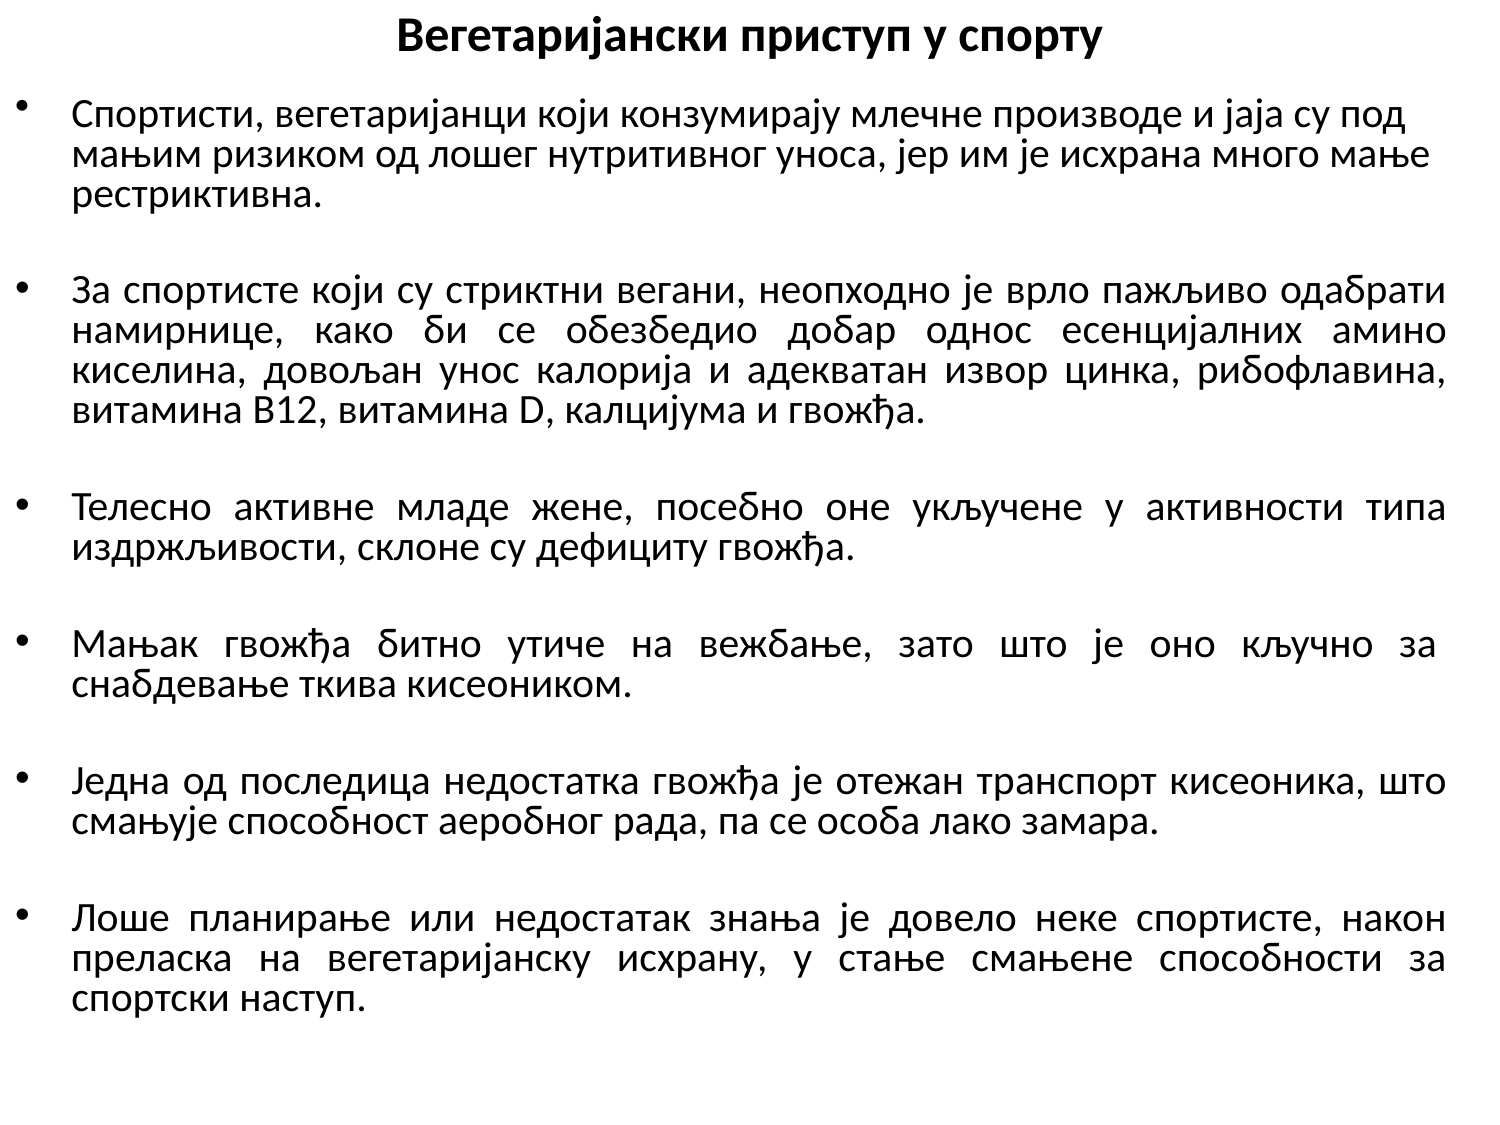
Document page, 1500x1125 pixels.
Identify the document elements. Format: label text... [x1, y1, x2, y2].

title Вегетаријански приступ у спорту [74, 0, 1426, 87]
list Спортисти, вегетаријанци који конзумирају млечне производе и јаја су под мањим ризиком од лошег нутритивног уноса, јер им је исхрана много мање рестриктивна. За спортисте који су стриктни вегани, неопходно је врло пажљиво одабрати намирнице, како би се обезбедио добар однос есенцијалних амино киселина, довољан унос калорија и адекватан извор цинка, рибофлавина, витамина B12, витамина D, калцијума и гвожђа. Телесно активне младе жене, посебно оне укључене у активности типа издржљивости, склоне су дефициту гвожђа. Мањак гвожђа битно утиче на вежбање, зато што је оно кључно за снабдевање ткива кисеоником. Једна од последица недостатка гвожђа је отежан транспорт кисеоника, што смањује способност аеробног рада, па се особа лако замара. Лоше планирање или недостатак знања је довело неке спортисте, након преласка на вегетаријанску исхрану, у стање смањене способности за спортски наступ. [0, 87, 1463, 1038]
